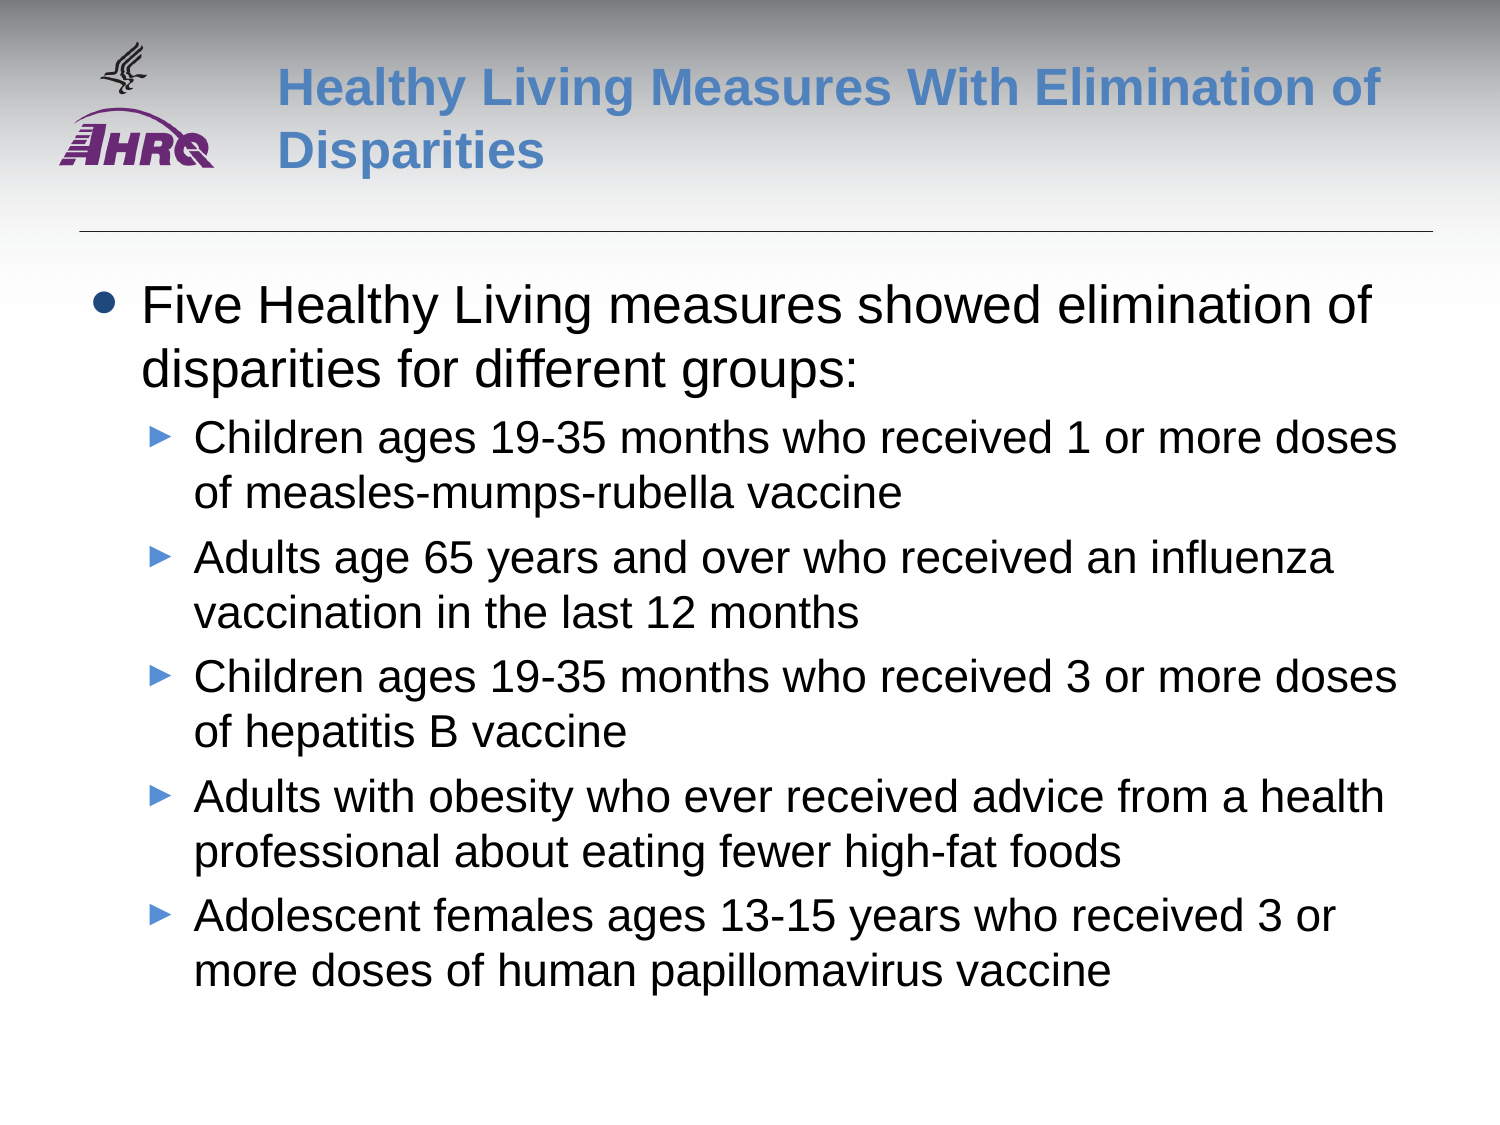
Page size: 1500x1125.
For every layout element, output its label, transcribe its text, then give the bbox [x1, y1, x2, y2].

picture [0, 0, 1500, 1125]
list Five Healthy Living measures showed elimination of disparities for different groups: Children ages 19-35 months who received 1 or more doses of measles-mumps-rubella vaccine Adults age 65 years and over who received an influenza vaccination in the last 12 months Children ages 19-35 months who received 3 or more doses of hepatitis B vaccine Adults with obesity who ever received advice from a health professional about eating fewer high-fat foods Adolescent females ages 13-15 years who received 3 or more doses of human papillomavirus vaccine [75, 262, 1425, 1005]
title Healthy Living Measures With Elimination of Disparities [262, 45, 1425, 188]
